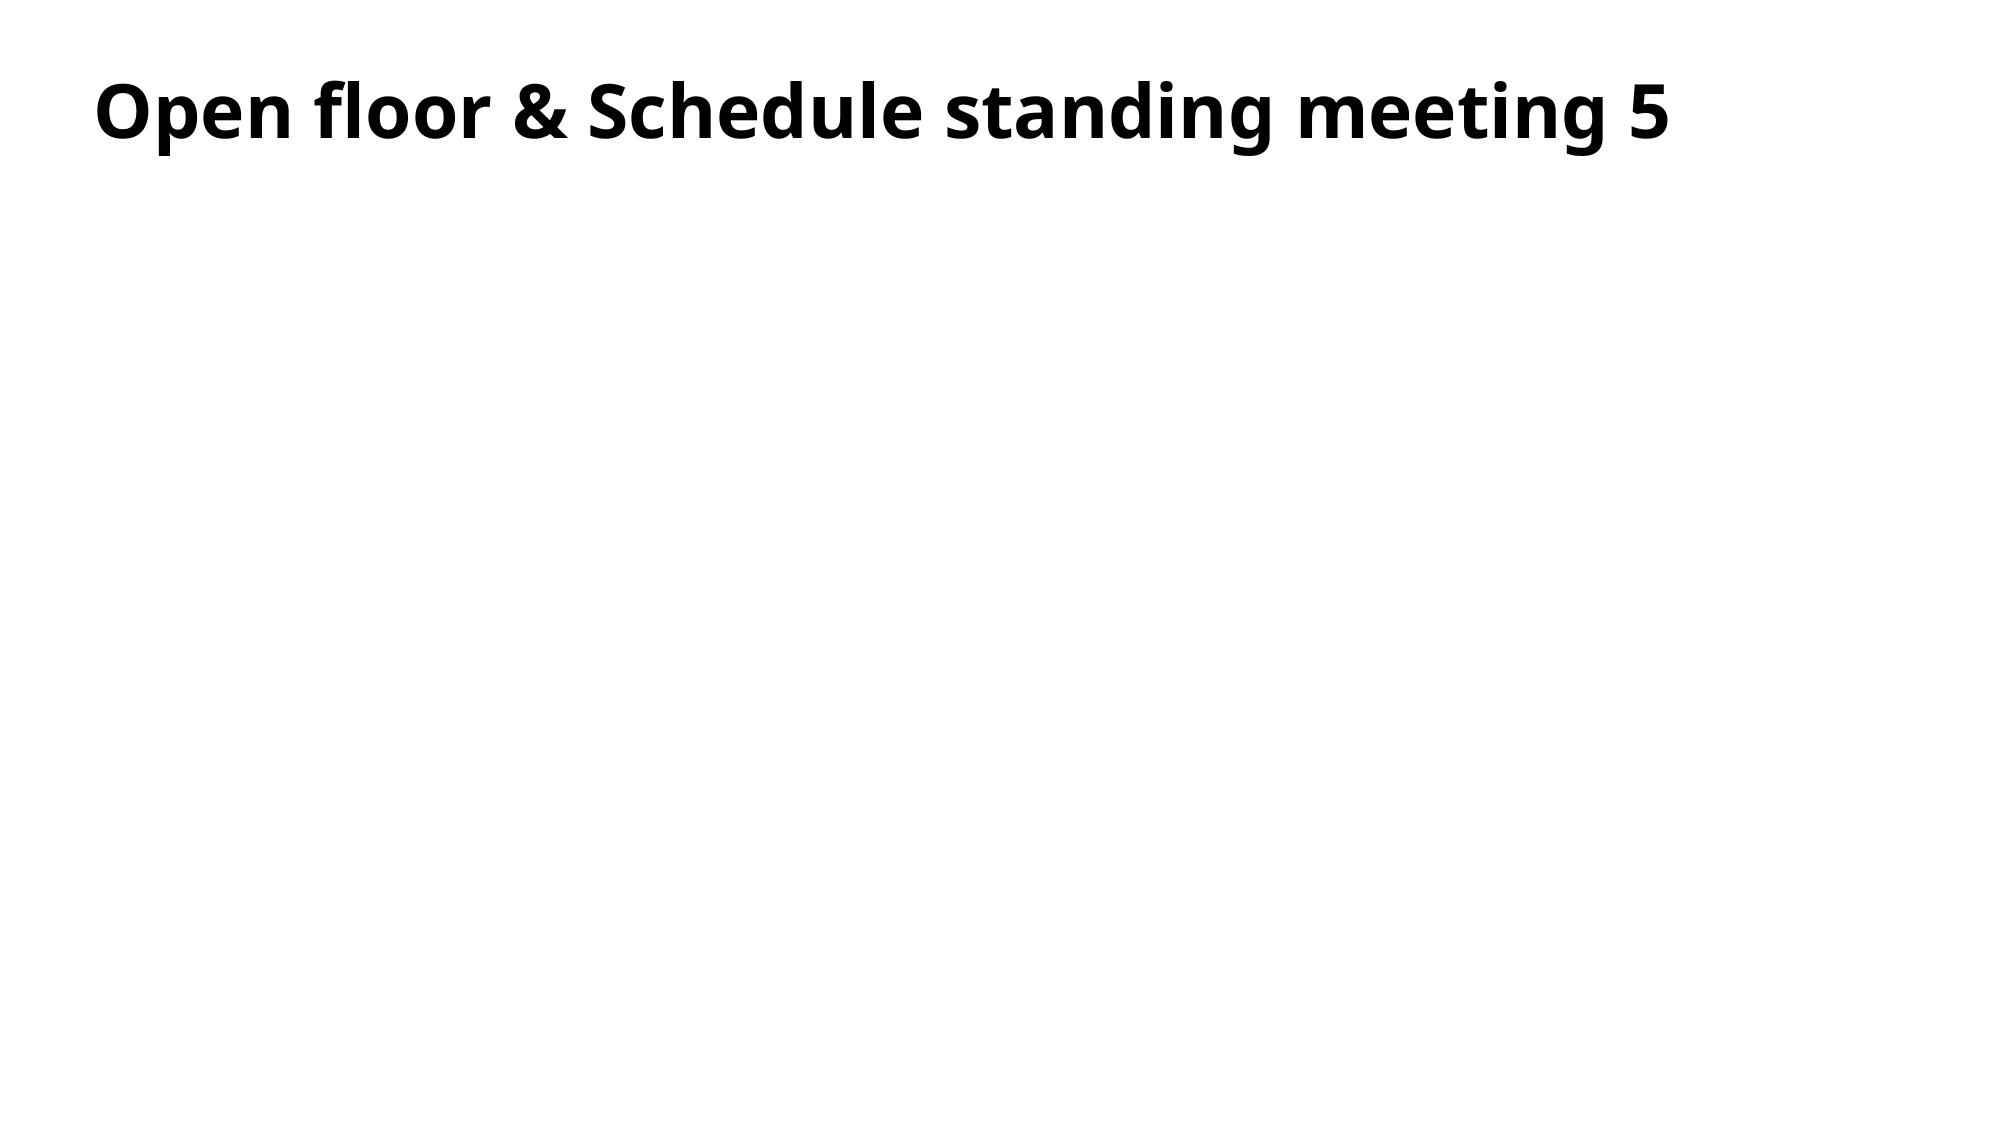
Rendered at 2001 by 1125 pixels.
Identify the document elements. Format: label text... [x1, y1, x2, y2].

title Open floor & Schedule standing meeting 5 [78, 41, 1879, 188]
